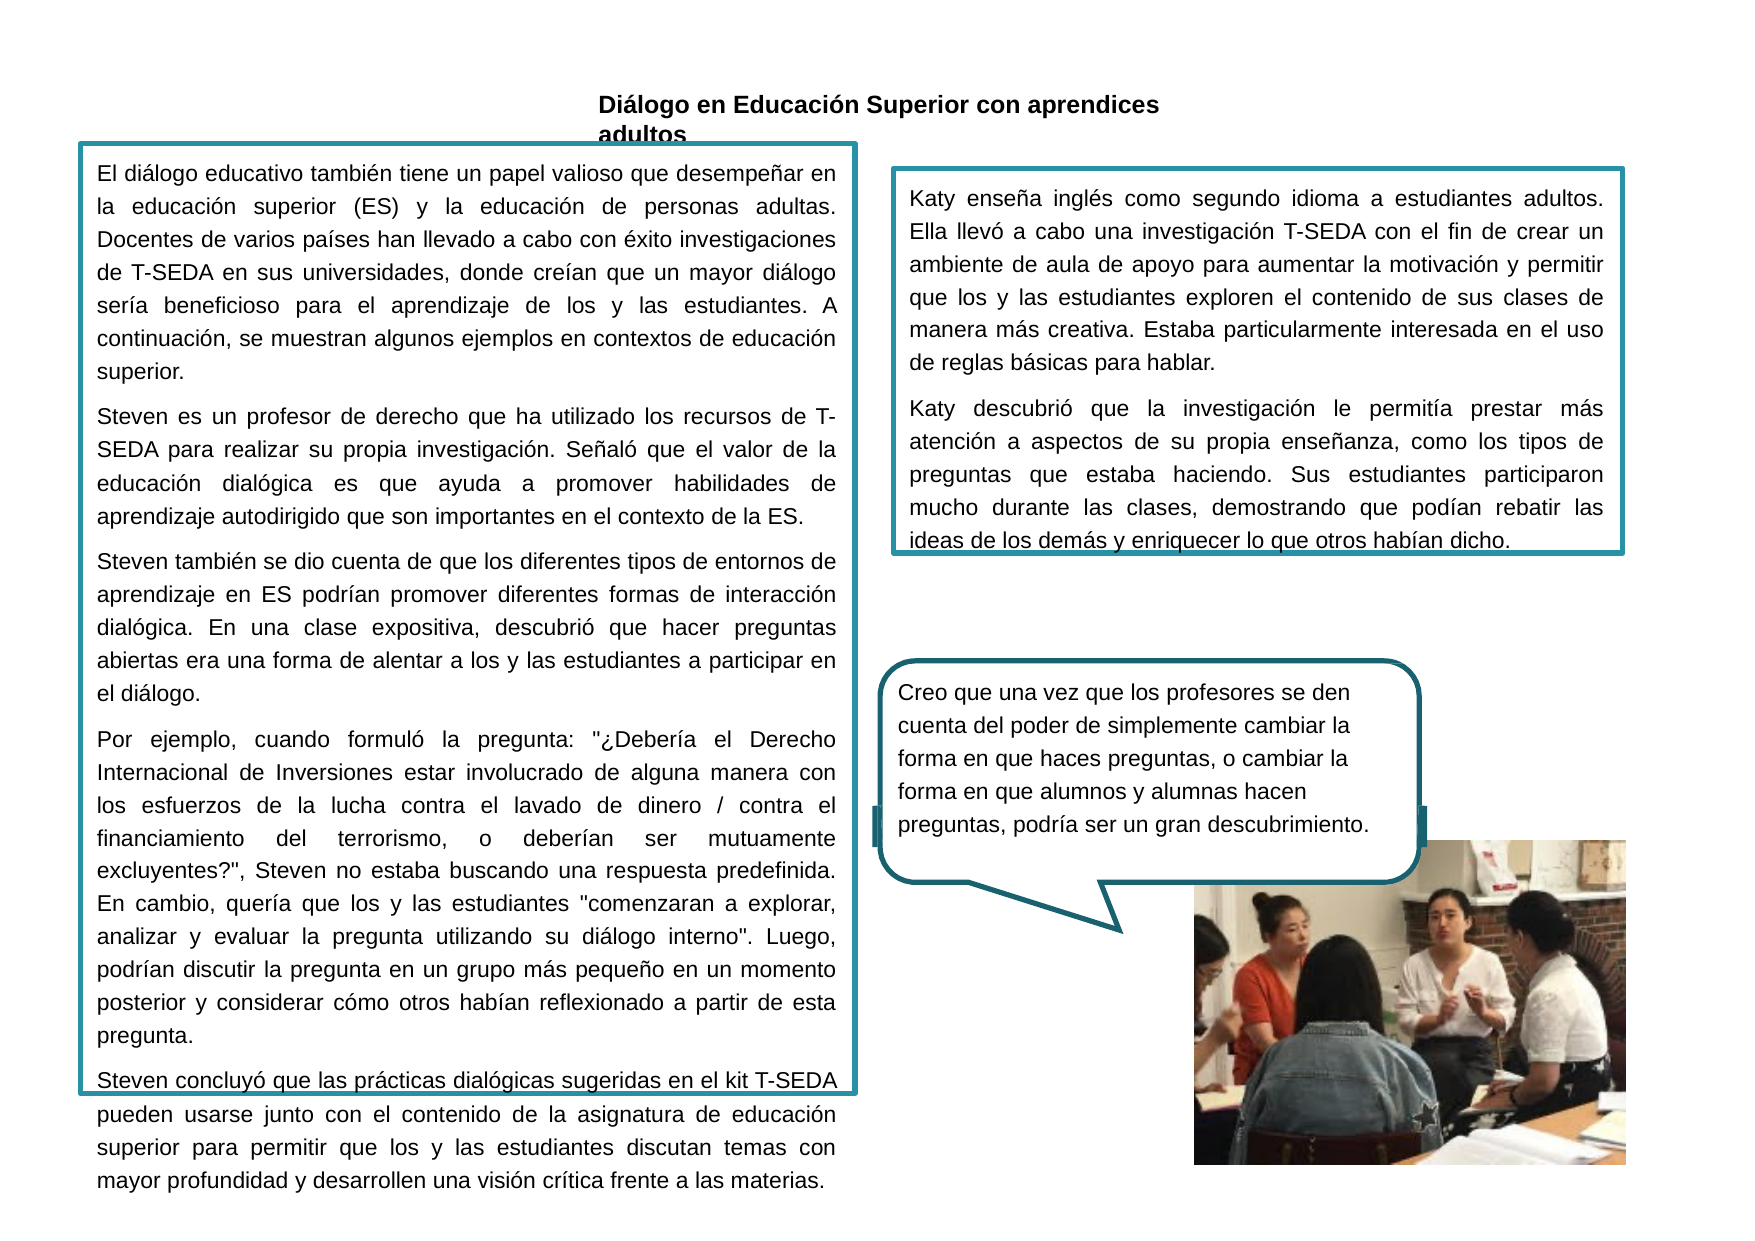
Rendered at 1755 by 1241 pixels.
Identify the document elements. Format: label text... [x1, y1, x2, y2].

text_box El diálogo educativo también tiene un papel valioso que desempeñar en la educación superior (ES) y la educación de personas adultas. Docentes de varios países han llevado a cabo con éxito investigaciones de T-SEDA en sus universidades, donde creían que un mayor diálogo sería beneficioso para el aprendizaje de los y las estudiantes. A continuación, se muestran algunos ejemplos en contextos de educación superior. Steven es un profesor de derecho que ha utilizado los recursos de T-SEDA para realizar su propia investigación. Señaló que el valor de la educación dialógica es que ayuda a promover habilidades de aprendizaje autodirigido que son importantes en el contexto de la ES. Steven también se dio cuenta de que los diferentes tipos de entornos de aprendizaje en ES podrían promover diferentes formas de interacción dialógica. En una clase expositiva, descubrió que hacer preguntas abiertas era una forma de alentar a los y las estudiantes a participar en el diálogo. Por ejemplo, cuando formuló la pregunta: "¿Debería el Derecho Internacional de Inversiones estar involucrado de alguna manera con los esfuerzos de la lucha contra el lavado de dinero / contra el financiamiento del terrorismo, o deberían ser mutuamente excluyentes?", Steven no estaba buscando una respuesta predefinida. En cambio, quería que los y las estudiantes "comenzaran a explorar, analizar y evaluar la pregunta utilizando su diálogo interno". Luego, podrían discutir la pregunta en un grupo más pequeño en un momento posterior y considerar cómo otros habían reflexionado a partir de esta pregunta. Steven concluyó que las prácticas dialógicas sugeridas en el kit T-SEDA pueden usarse junto con el contenido de la asignatura de educación superior para permitir que los y las estudiantes discutan temas con mayor profundidad y desarrollen una visión crítica frente a las materias. [94, 151, 838, 1194]
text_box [872, 658, 1627, 1165]
text_box [80, 143, 856, 1094]
text_box Diálogo en Educación Superior con aprendices adultos [596, 86, 1162, 149]
text_box Katy enseña inglés como segundo idioma a estudiantes adultos. Ella llevó a cabo una investigación T-SEDA con el fin de crear un ambiente de aula de apoyo para aumentar la motivación y permitir que los y las estudiantes exploren el contenido de sus clases de manera más creativa. Estaba particularmente interesada en el uso de reglas básicas para hablar. Katy descubrió que la investigación le permitía prestar más atención a aspectos de su propia enseñanza, como los tipos de preguntas que estaba haciendo. Sus estudiantes participaron mucho durante las clases, demostrando que podían rebatir las ideas de los demás y enriquecer lo que otros habían dicho. [893, 168, 1623, 553]
